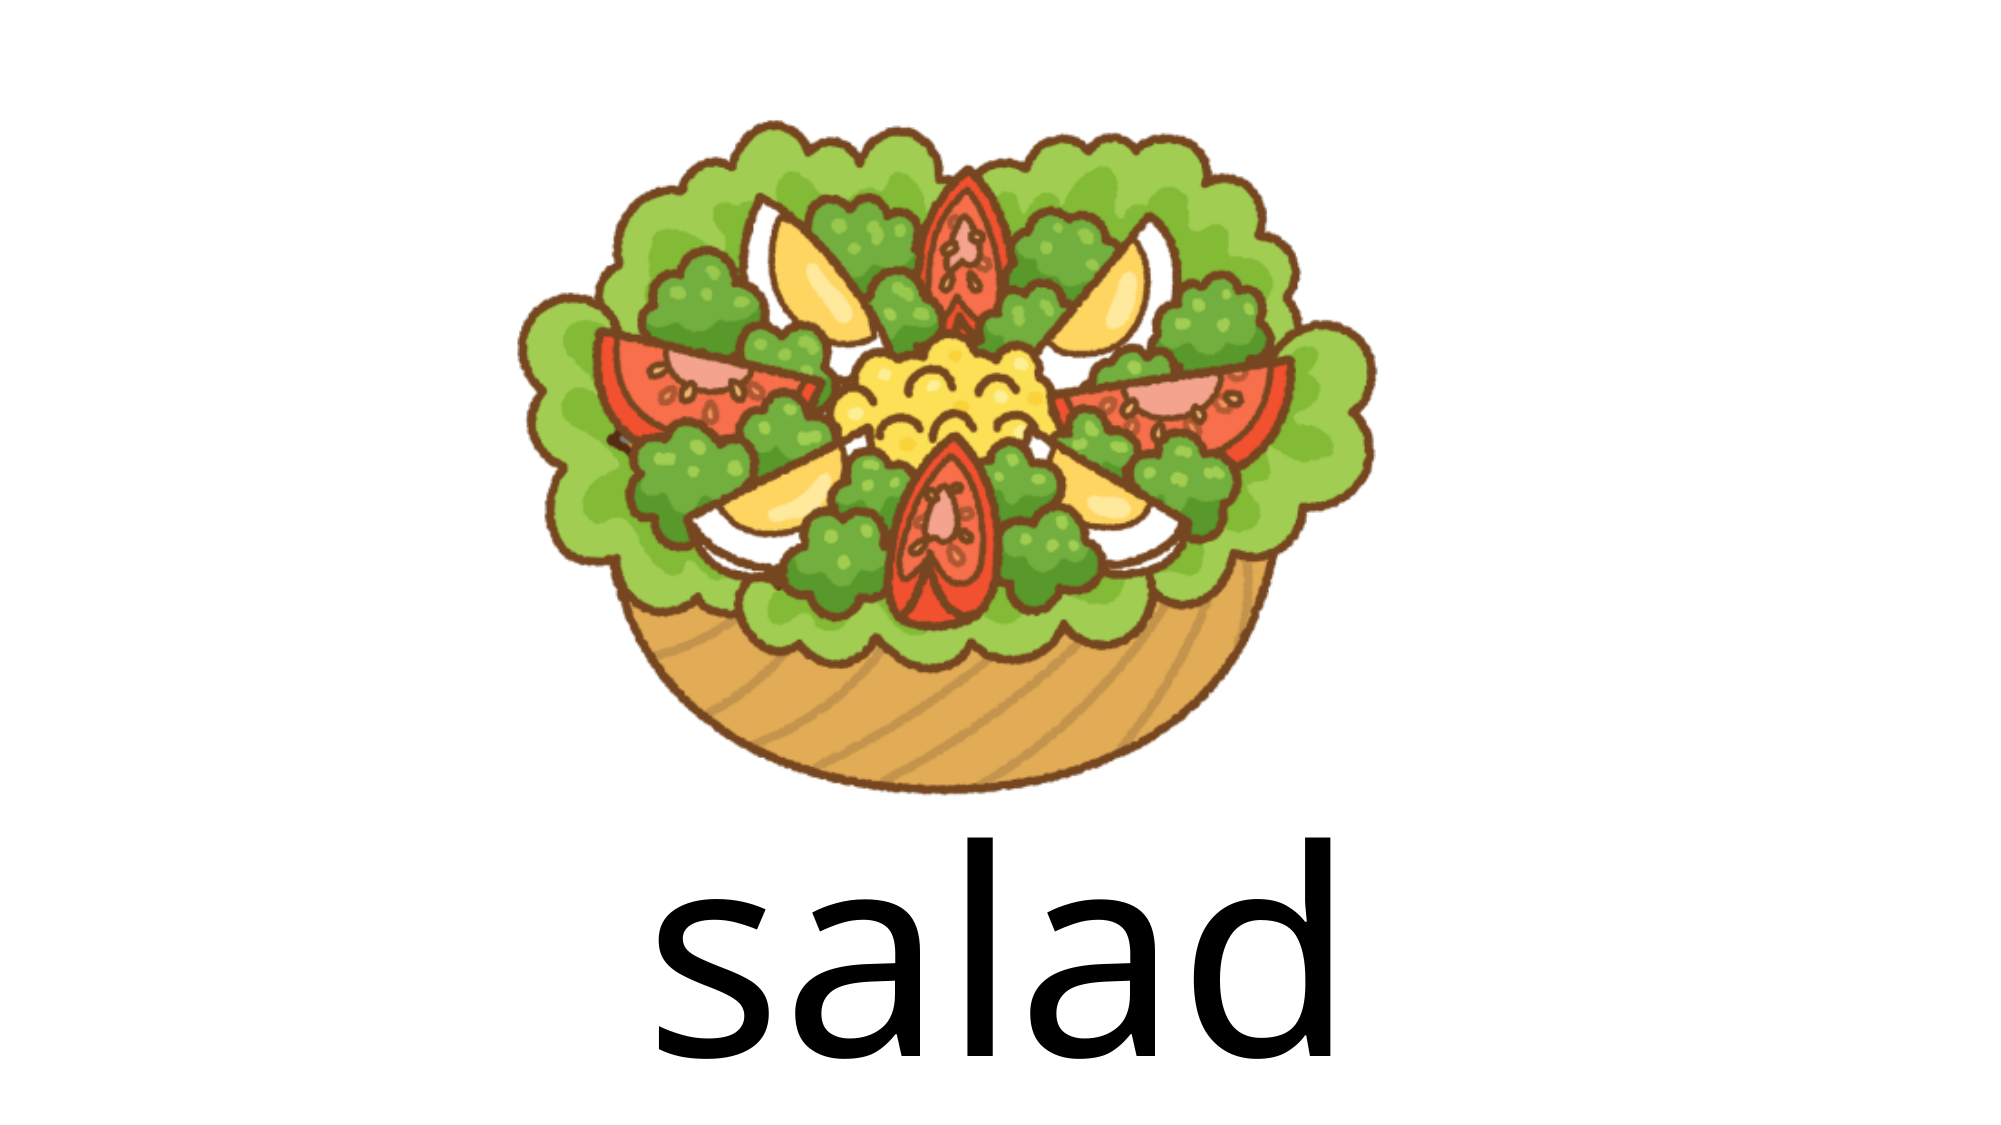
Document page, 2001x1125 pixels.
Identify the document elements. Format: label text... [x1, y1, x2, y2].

text_box salad [629, 925, 1371, 1122]
picture [471, 0, 1414, 925]
